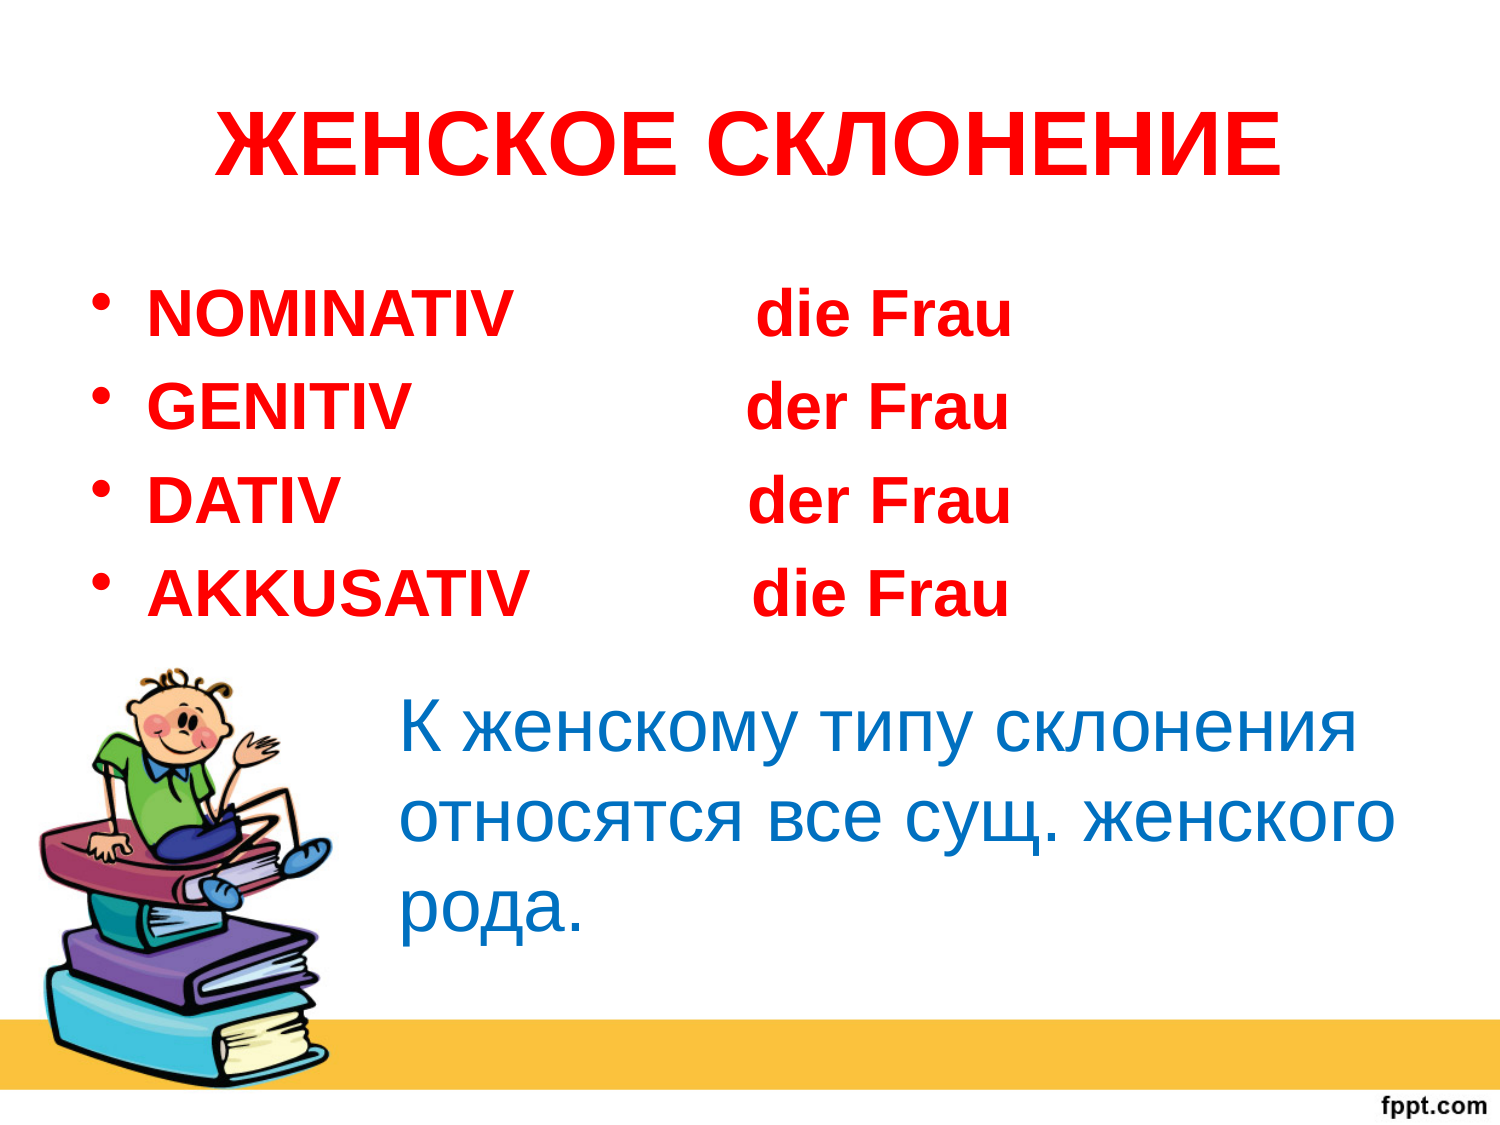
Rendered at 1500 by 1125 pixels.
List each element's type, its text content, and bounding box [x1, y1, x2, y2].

picture [0, 0, 1500, 1125]
list NOMINATIV die Frau GENITIV der Frau DATIV der Frau AKKUSATIV die Frau [74, 262, 1426, 1006]
text_box К женскому типу склонения относятся все сущ. женского рода. [383, 668, 1471, 954]
title ЖЕНСКОЕ СКЛОНЕНИЕ [74, 44, 1426, 233]
